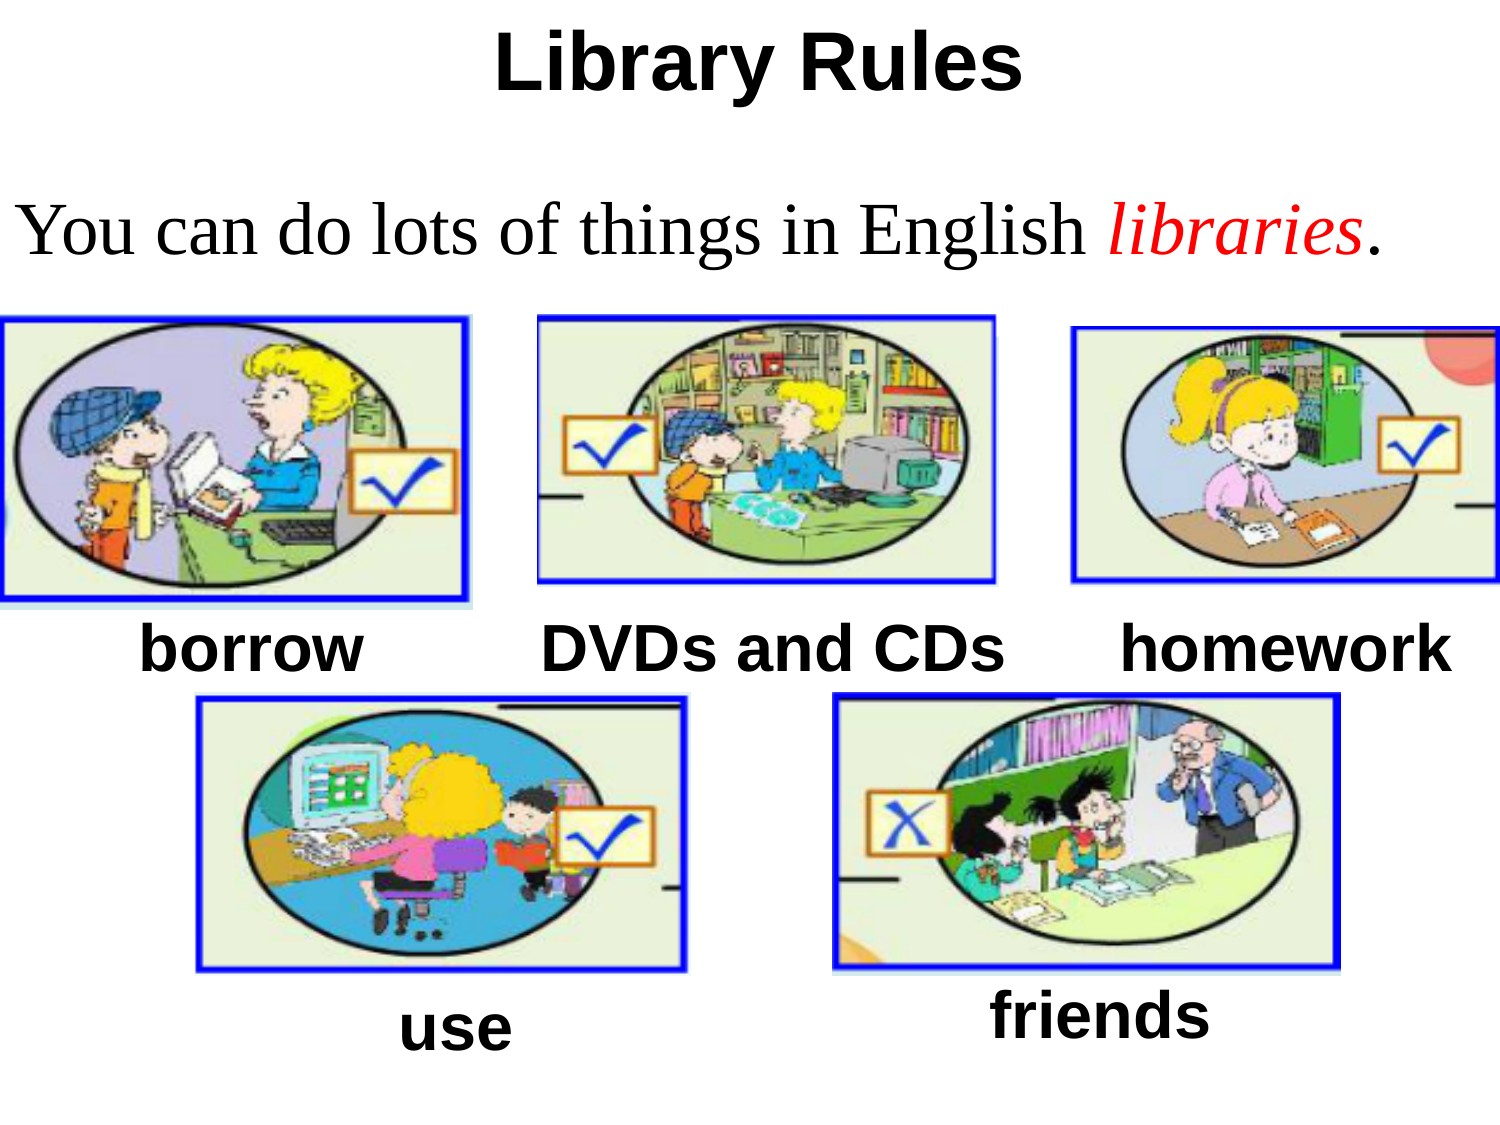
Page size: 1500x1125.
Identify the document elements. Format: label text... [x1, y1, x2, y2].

text_box friends [974, 976, 1227, 1059]
text_box Library Rules [478, 0, 1041, 115]
picture [537, 314, 999, 587]
picture [194, 692, 691, 976]
text_box homework [1104, 597, 1468, 693]
picture [1068, 326, 1500, 587]
text_box borrow [123, 610, 380, 693]
text_box use [383, 976, 529, 1071]
text_box DVDs and CDs [525, 597, 1023, 693]
picture [832, 692, 1341, 976]
picture [0, 314, 473, 610]
text_box You can do lots of things in English libraries. [0, 172, 1447, 278]
